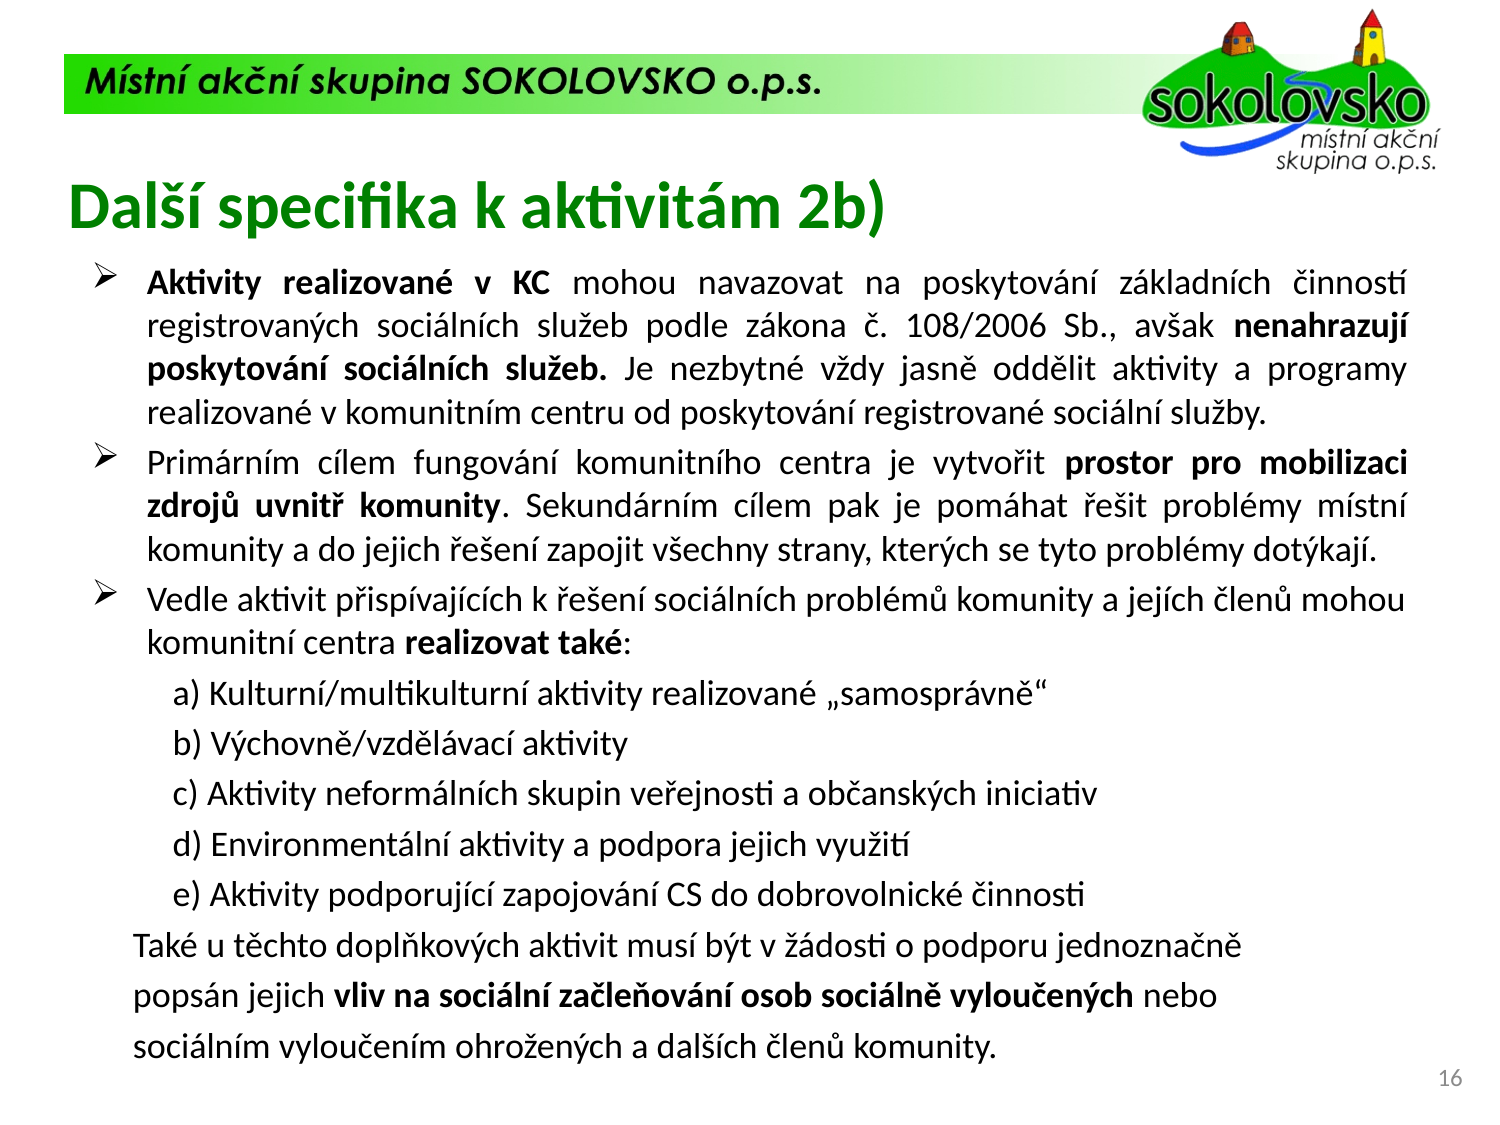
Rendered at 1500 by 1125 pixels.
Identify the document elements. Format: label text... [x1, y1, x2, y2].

slide_number 16 [1128, 1046, 1478, 1107]
picture [64, 0, 1455, 197]
title Další specifika k aktivitám 2b) [53, 137, 1404, 268]
list Aktivity realizované v KC mohou navazovat na poskytování základních činností registrovaných sociálních služeb podle zákona č. 108/2006 Sb., avšak nenahrazují poskytování sociálních služeb. Je nezbytné vždy jasně oddělit aktivity a programy realizované v komunitním centru od poskytování registrované sociální služby. Primárním cílem fungování komunitního centra je vytvořit prostor pro mobilizaci zdrojů uvnitř komunity. Sekundárním cílem pak je pomáhat řešit problémy místní komunity a do jejich řešení zapojit všechny strany, kterých se tyto problémy dotýkají. Vedle aktivit přispívajících k řešení sociálních problémů komunity a jejích členů mohou komunitní centra realizovat také: a) Kulturní/multikulturní aktivity realizované „samosprávně“ b) Výchovně/vzdělávací aktivity c) Aktivity neformálních skupin veřejnosti a občanských iniciativ d) Environmentální aktivity a podpora jejich využití e) Aktivity podporující zapojování CS do dobrovolnické činnosti Také u těchto doplňkových aktivit musí být v žádosti o podporu jednoznačně popsán jejich vliv na sociální začleňování osob sociálně vyloučených nebo sociálním vyloučením ohrožených a dalších členů komunity. [76, 250, 1424, 1083]
